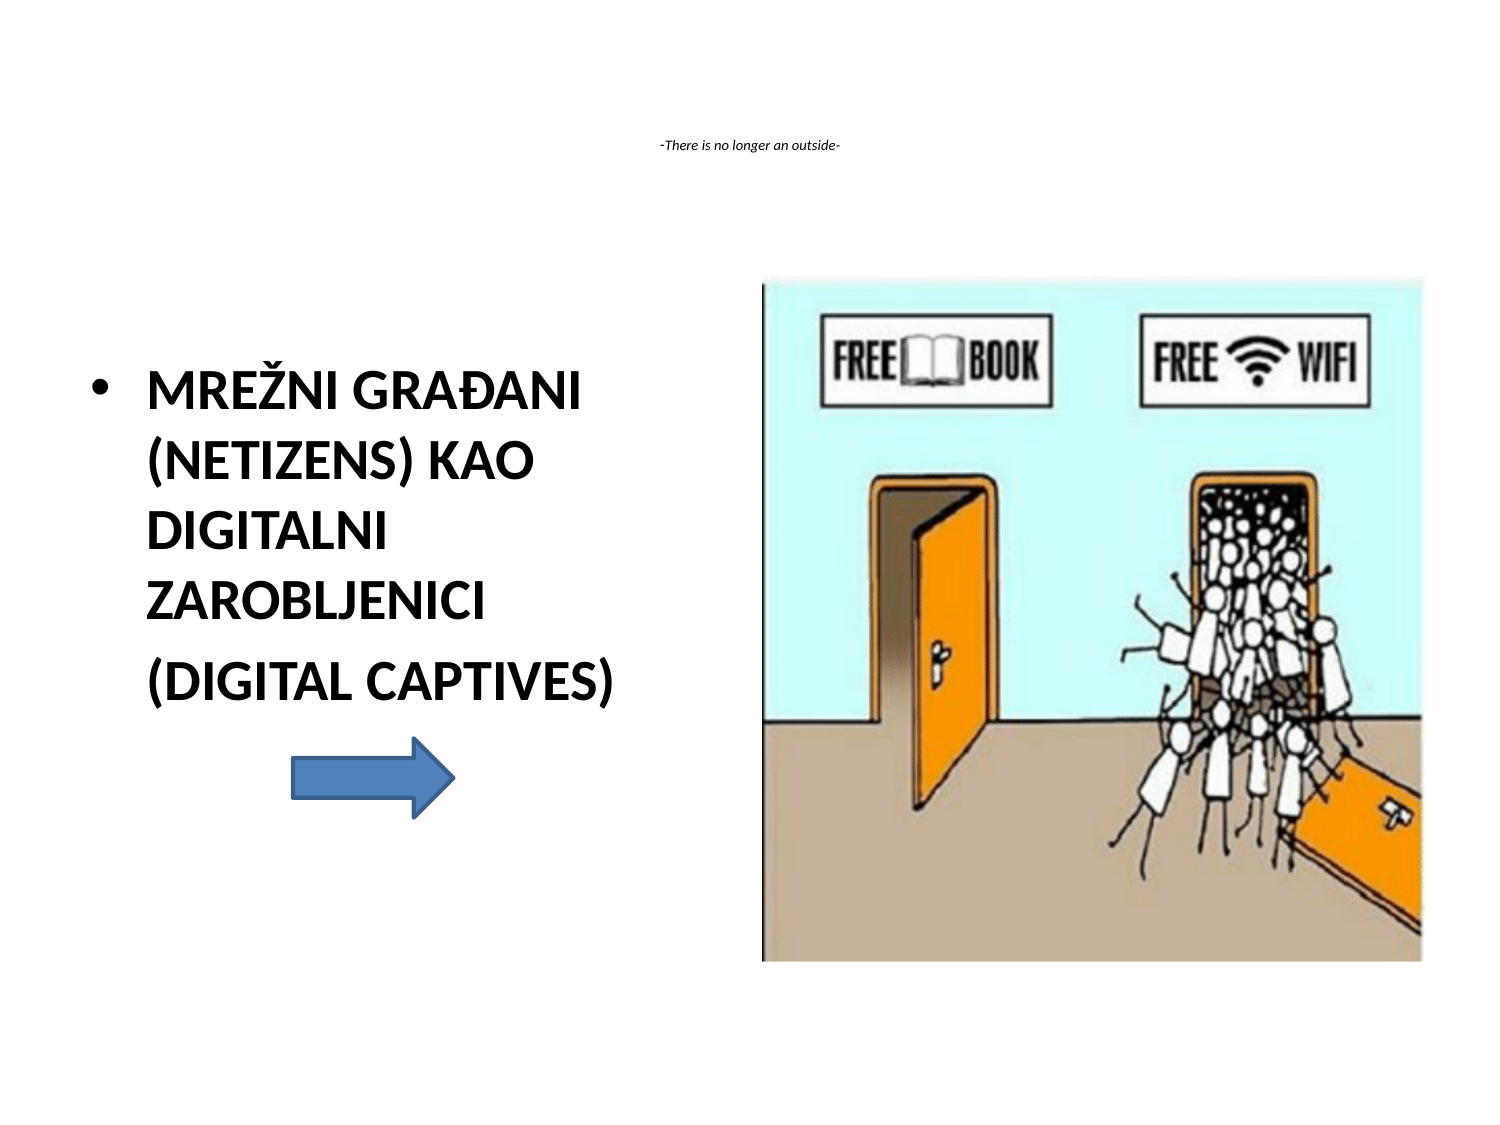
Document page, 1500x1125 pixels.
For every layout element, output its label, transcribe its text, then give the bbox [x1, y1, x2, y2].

text_box [290, 736, 456, 820]
list MREŽNI GRAĐANI (NETIZENS) KAO DIGITALNI ZAROBLJENICI (DIGITAL CAPTIVES) [75, 262, 738, 1005]
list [762, 276, 1426, 991]
title -There is no longer an outside- [75, 45, 1425, 233]
